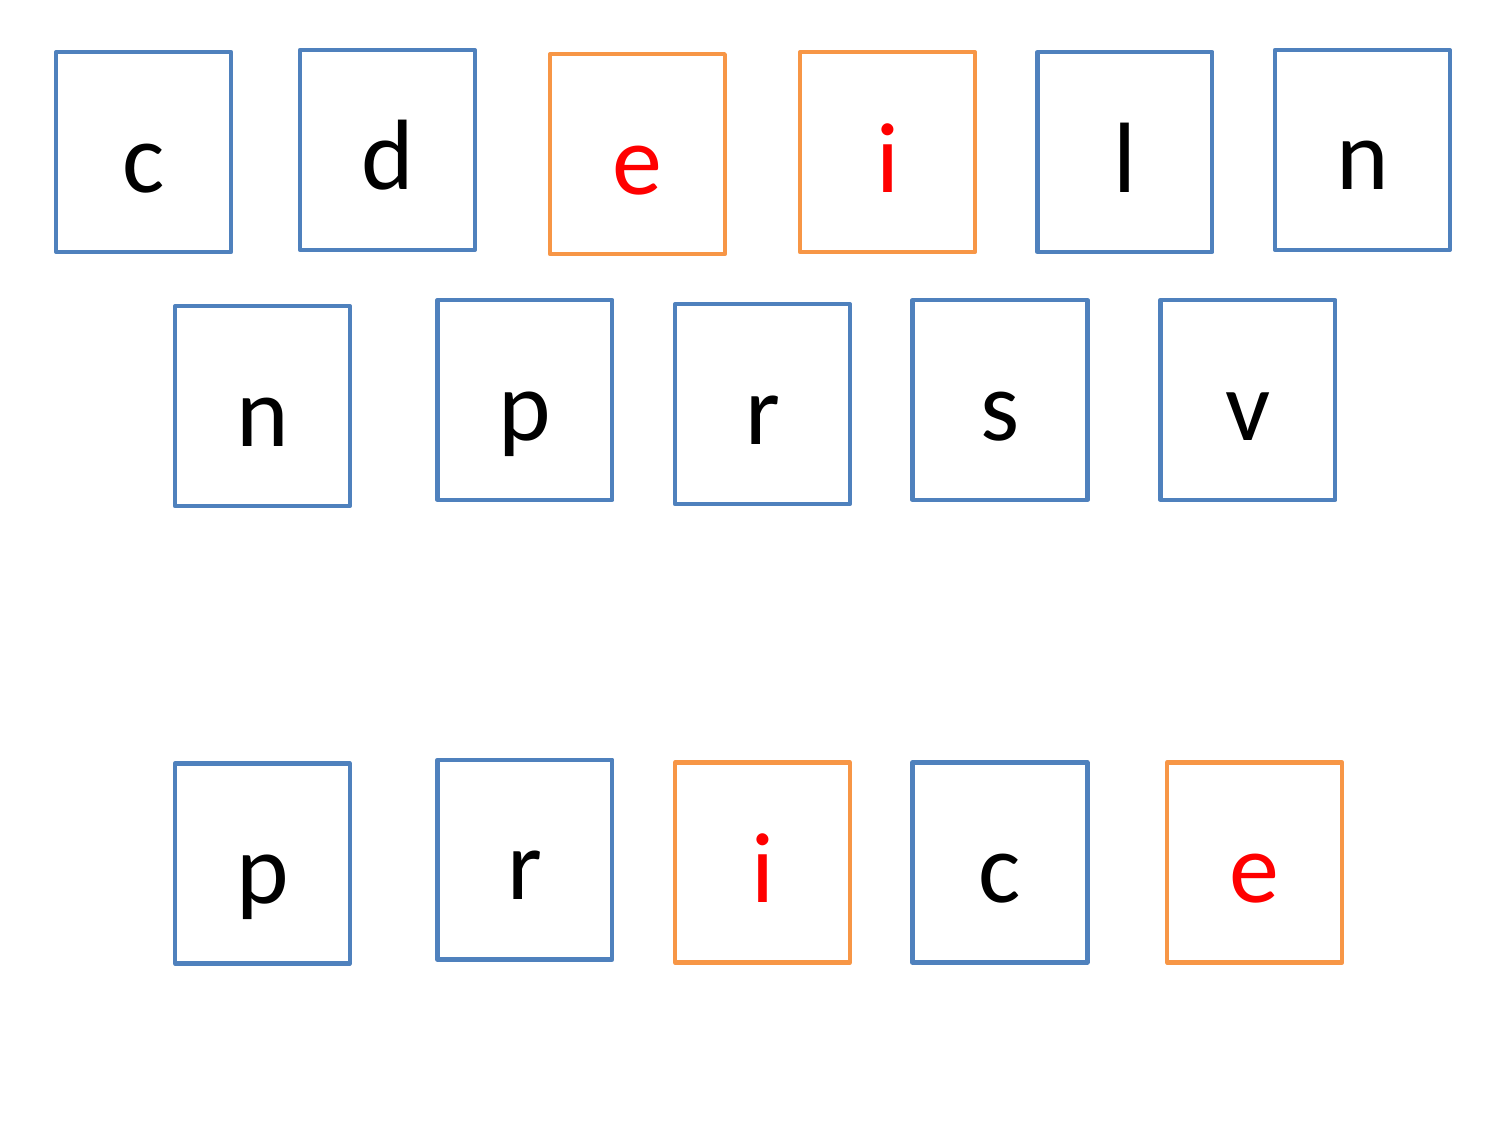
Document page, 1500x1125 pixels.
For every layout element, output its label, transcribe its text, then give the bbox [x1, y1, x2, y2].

text_box c [54, 50, 233, 254]
text_box r [673, 302, 852, 506]
text_box i [673, 760, 852, 965]
text_box n [173, 304, 352, 508]
text_box n [1273, 48, 1452, 252]
text_box e [548, 52, 727, 256]
text_box i [798, 50, 977, 254]
text_box d [298, 48, 477, 252]
text_box c [910, 760, 1090, 965]
text_box e [1165, 760, 1344, 965]
text_box p [435, 298, 614, 502]
text_box r [435, 758, 614, 962]
text_box p [173, 761, 352, 966]
text_box l [1035, 50, 1214, 254]
text_box s [910, 298, 1090, 502]
text_box v [1158, 298, 1337, 502]
